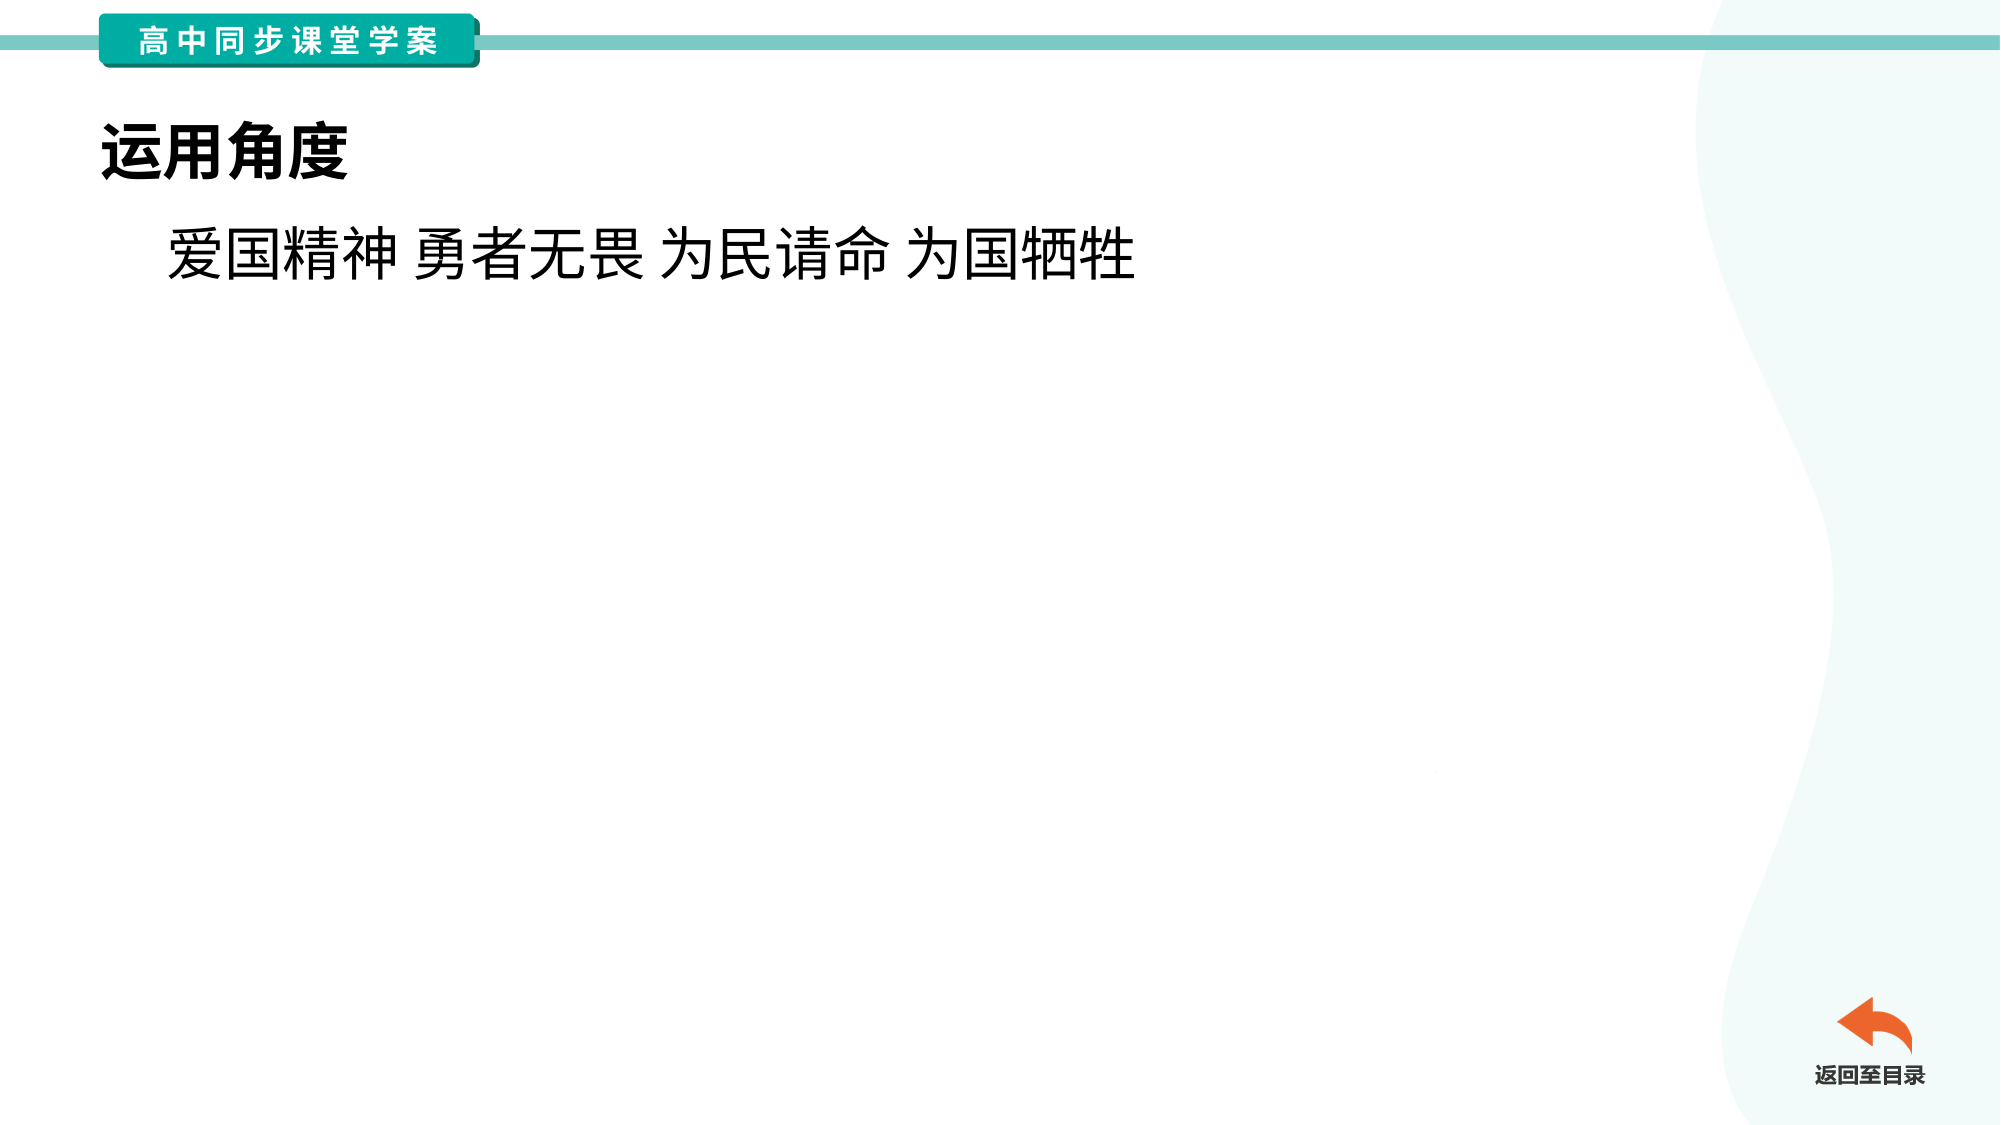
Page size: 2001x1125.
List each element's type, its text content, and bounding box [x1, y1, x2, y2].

text_box 爱国精神 勇者无畏 为民请命 为国牺牲 [100, 185, 1899, 288]
text_box 运用角度 [100, 76, 1899, 185]
picture [0, 0, 2000, 1125]
